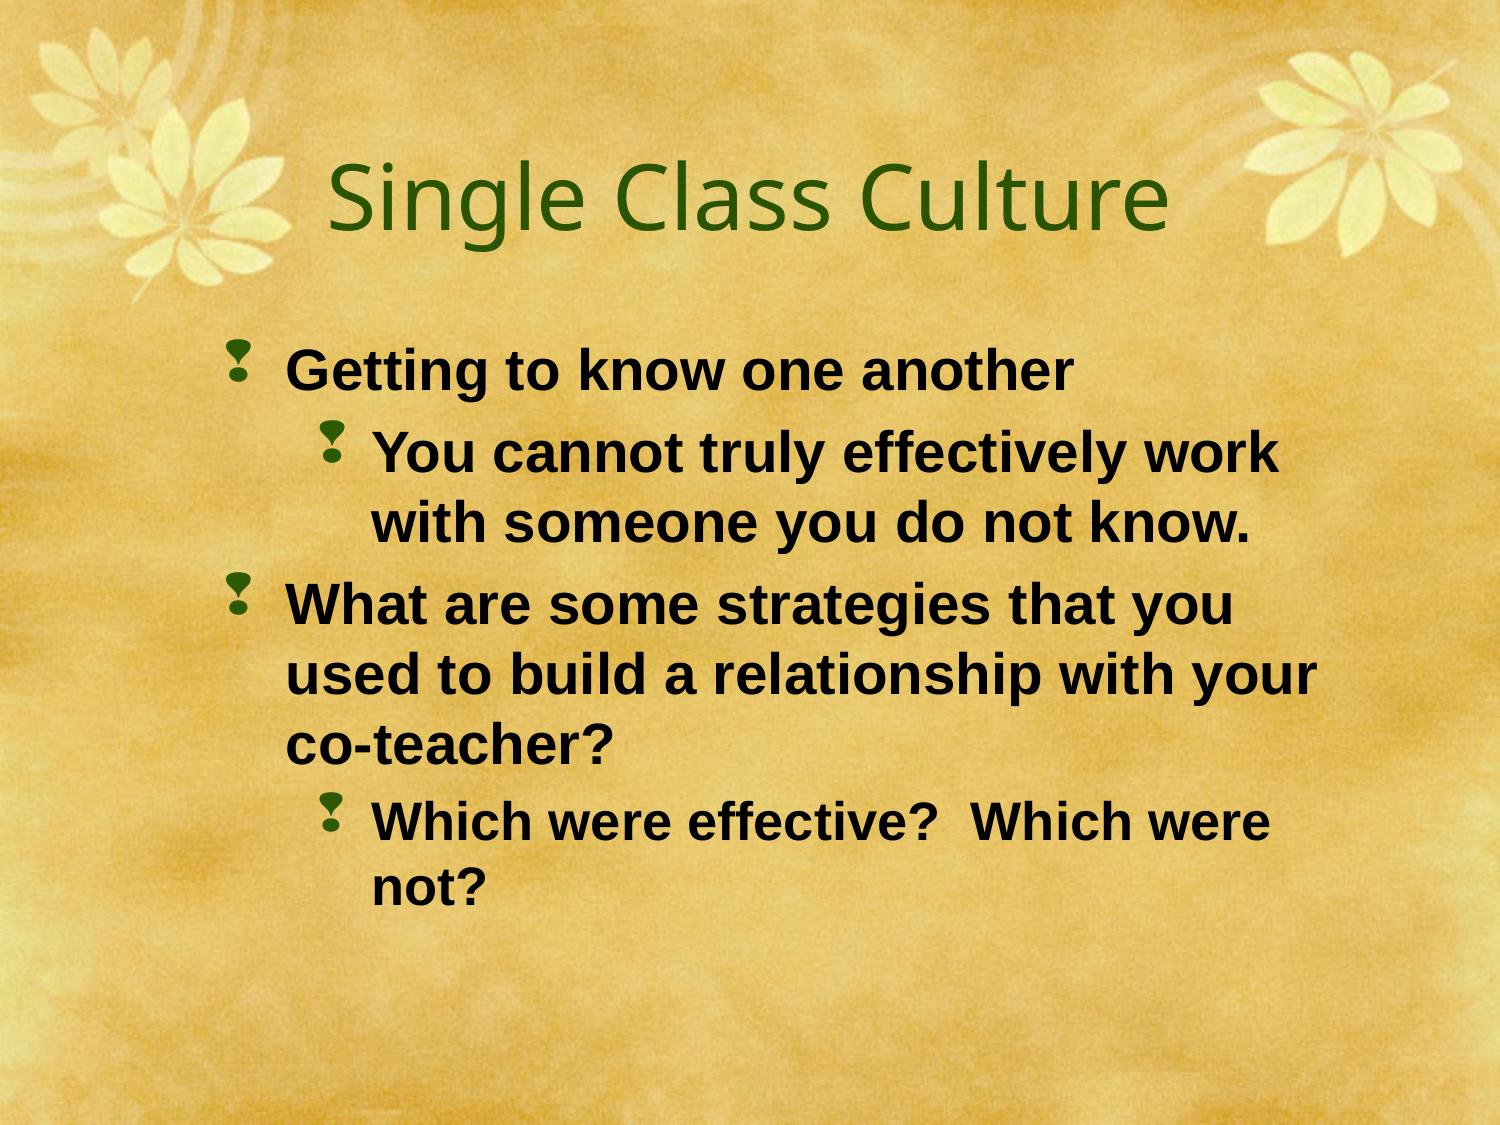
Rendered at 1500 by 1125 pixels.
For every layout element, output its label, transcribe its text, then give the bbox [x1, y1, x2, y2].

title Single Class Culture [112, 99, 1388, 288]
list Getting to know one another You cannot truly effectively work with someone you do not know. What are some strategies that you used to build a relationship with your co-teacher? Which were effective? Which were not? [112, 324, 1388, 1001]
picture [0, 0, 1500, 1125]
